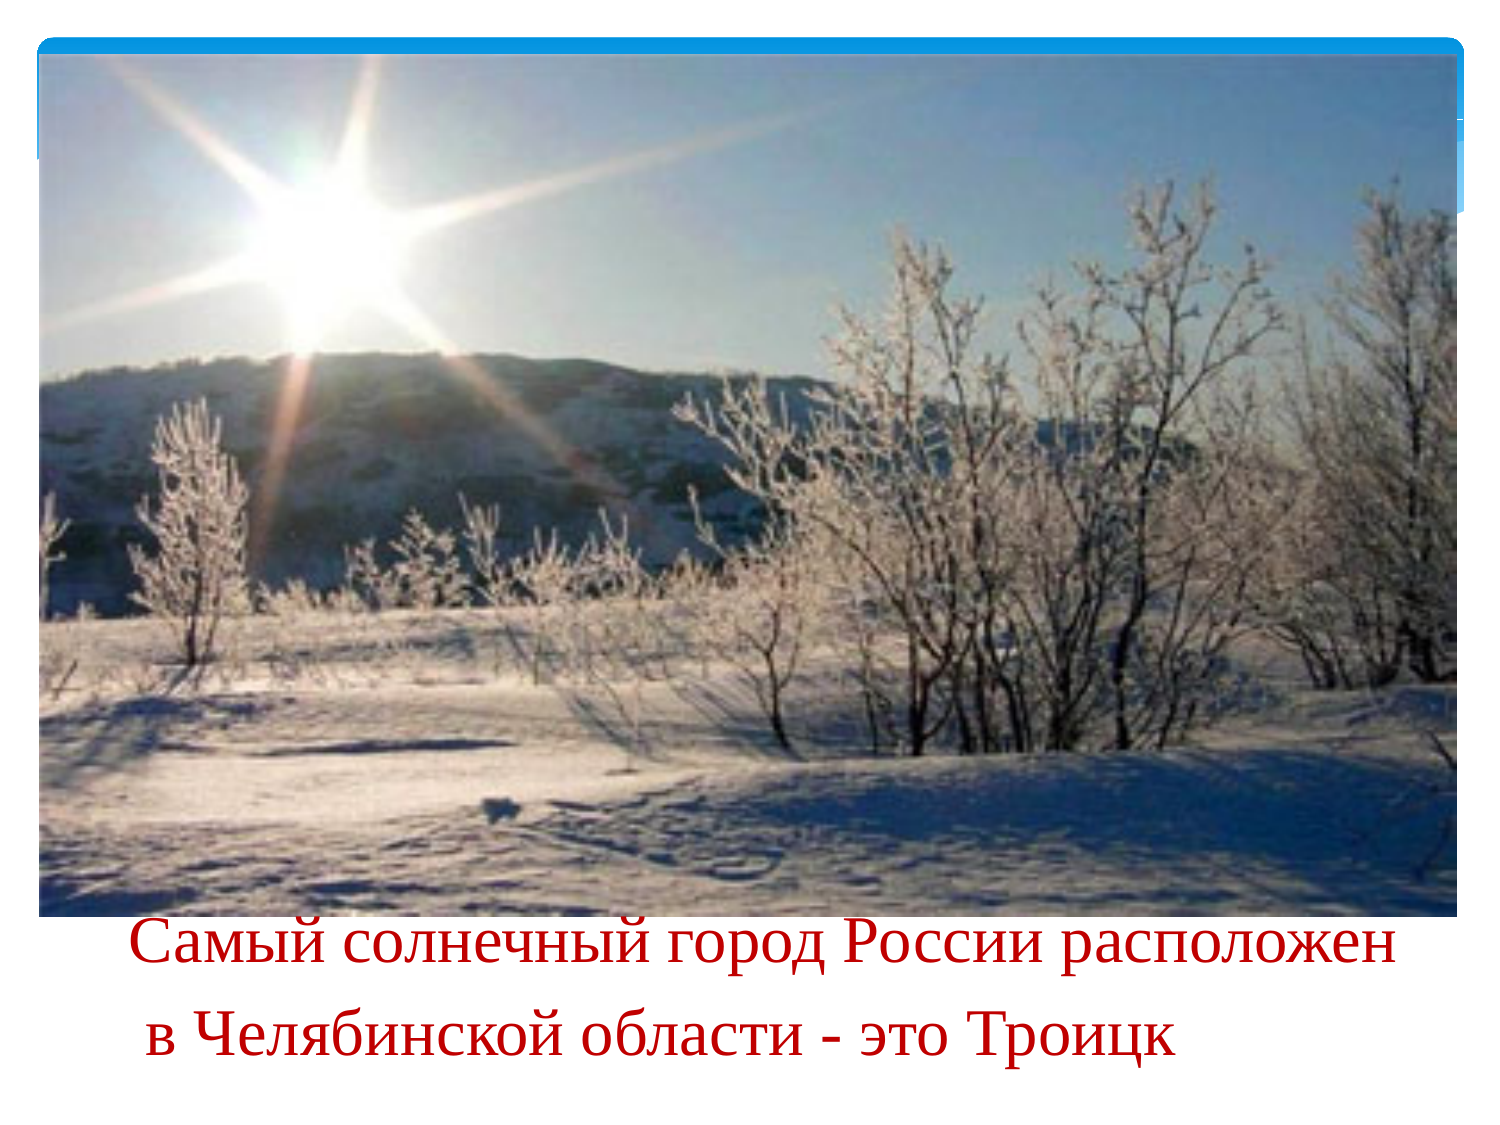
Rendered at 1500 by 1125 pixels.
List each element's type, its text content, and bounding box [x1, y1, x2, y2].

text_box Самый солнечный город России расположен в Челябинской области - это Троицк [39, 926, 1457, 1076]
picture [38, 55, 1457, 918]
